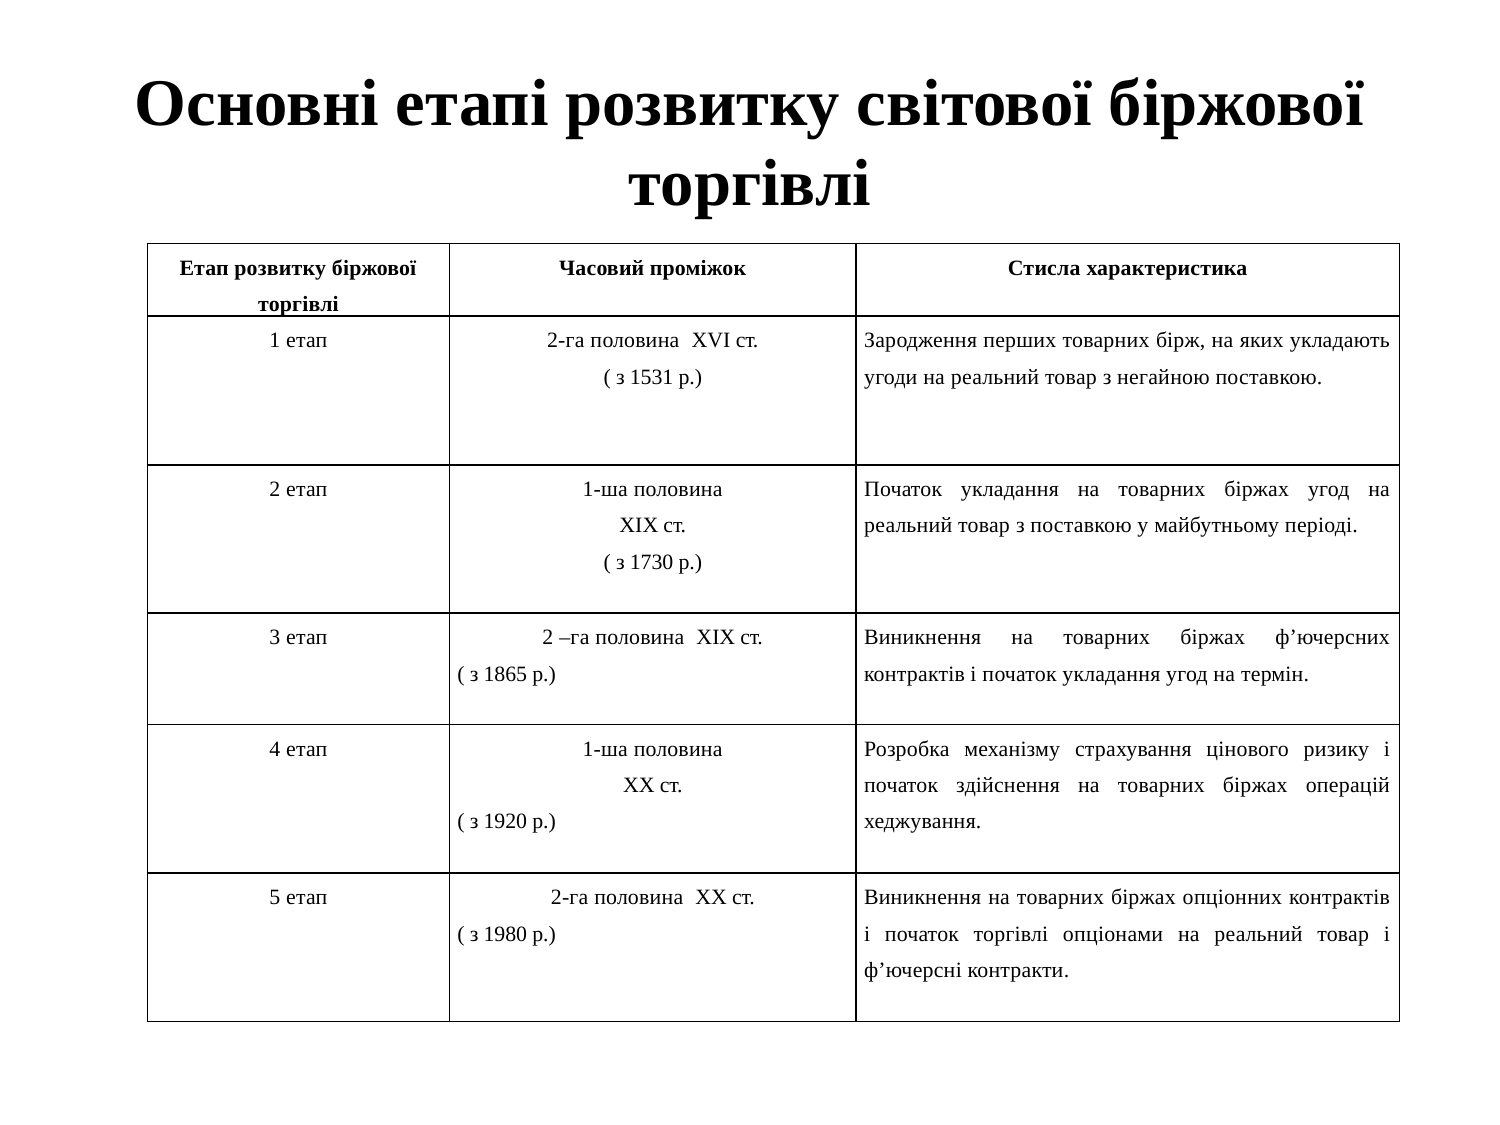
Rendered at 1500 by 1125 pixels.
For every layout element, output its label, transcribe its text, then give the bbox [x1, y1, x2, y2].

table_header Етап розвитку біржової торгівлі [148, 244, 449, 315]
table_cell 1-ша половина ХХ ст. ( з 1920 р.) [450, 725, 855, 872]
table_cell Виникнення на товарних біржах ф’ючерсних контрактів і початок укладання угод на термін. [857, 614, 1399, 724]
table_cell Розробка механізму страхування цінового ризику і початок здійснення на товарних біржах операцій хеджування. [857, 725, 1399, 872]
table_header Стисла характеристика [857, 244, 1399, 315]
table_cell 5 етап [148, 874, 449, 1021]
table_cell 2 –га половина ХIХ ст. ( з 1865 р.) [450, 614, 855, 724]
table_cell 2-га половина ХХ ст. ( з 1980 р.) [450, 874, 855, 1021]
table_cell 1 етап [148, 317, 449, 464]
table_cell Початок укладання на товарних біржах угод на реальний товар з поставкою у майбутньому періоді. [857, 466, 1399, 612]
table_cell 3 етап [148, 614, 449, 724]
table_cell Зародження перших товарних бірж, на яких укладають угоди на реальний товар з негайною поставкою. [857, 317, 1399, 464]
table_cell 2-га половина ХVI ст. ( з 1531 р.) [450, 317, 855, 464]
table_cell Виникнення на товарних біржах опціонних контрактів і початок торгівлі опціонами на реальний товар і ф’ючерсні контракти. [857, 874, 1399, 1021]
table_cell 2 етап [148, 466, 449, 612]
table_cell 4 етап [148, 725, 449, 872]
title Основні етапі розвитку світової біржової торгівлі [75, 45, 1425, 233]
table_header Часовий проміжок [450, 244, 855, 315]
table_cell 1-ша половина ХIХ ст. ( з 1730 р.) [450, 466, 855, 612]
